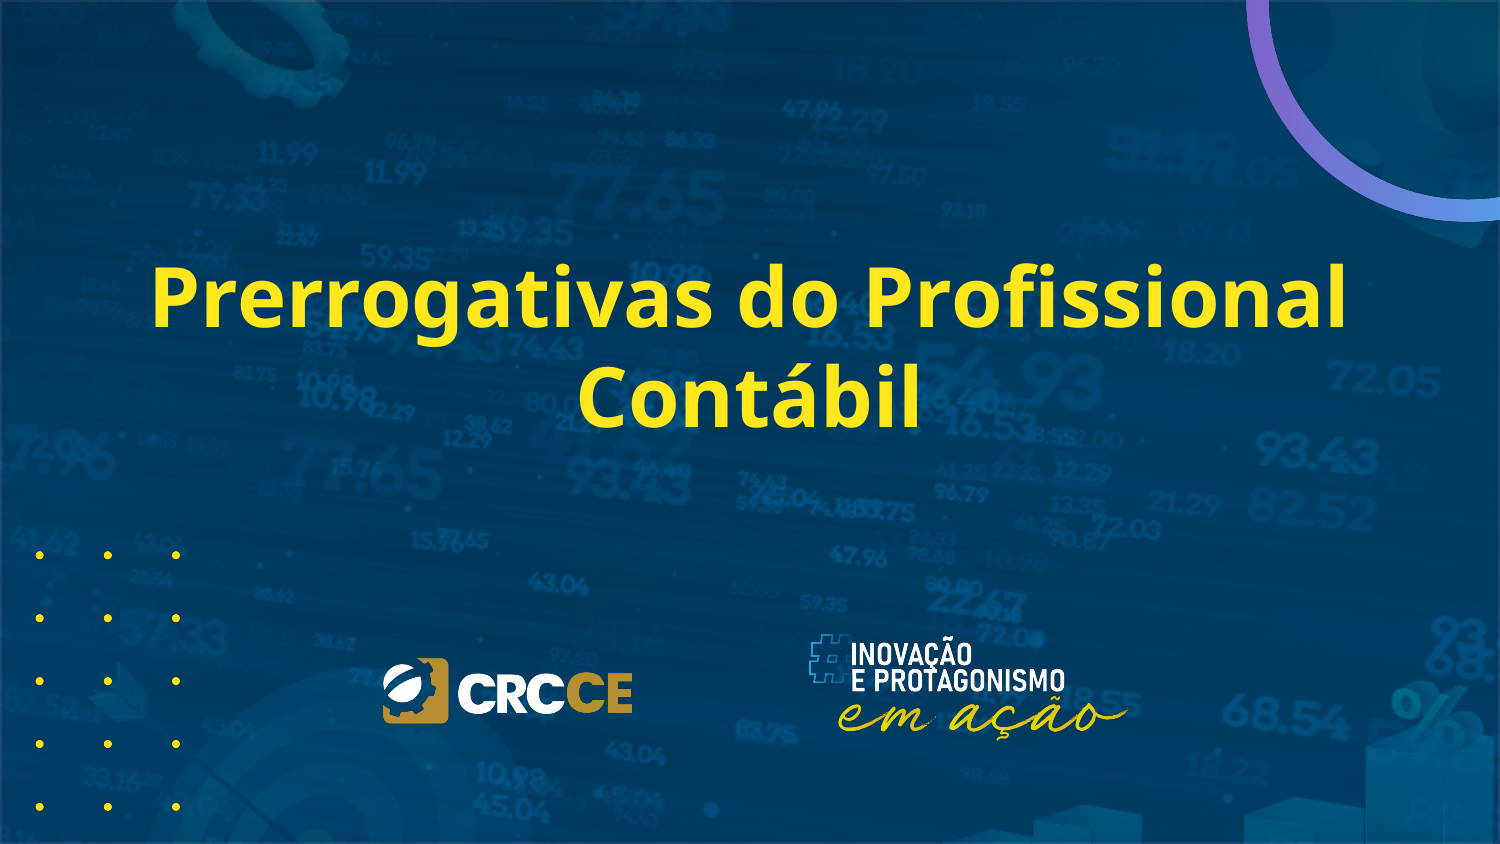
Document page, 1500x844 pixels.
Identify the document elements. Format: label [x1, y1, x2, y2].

picture [0, 0, 1500, 844]
text_box [383, 634, 1130, 741]
